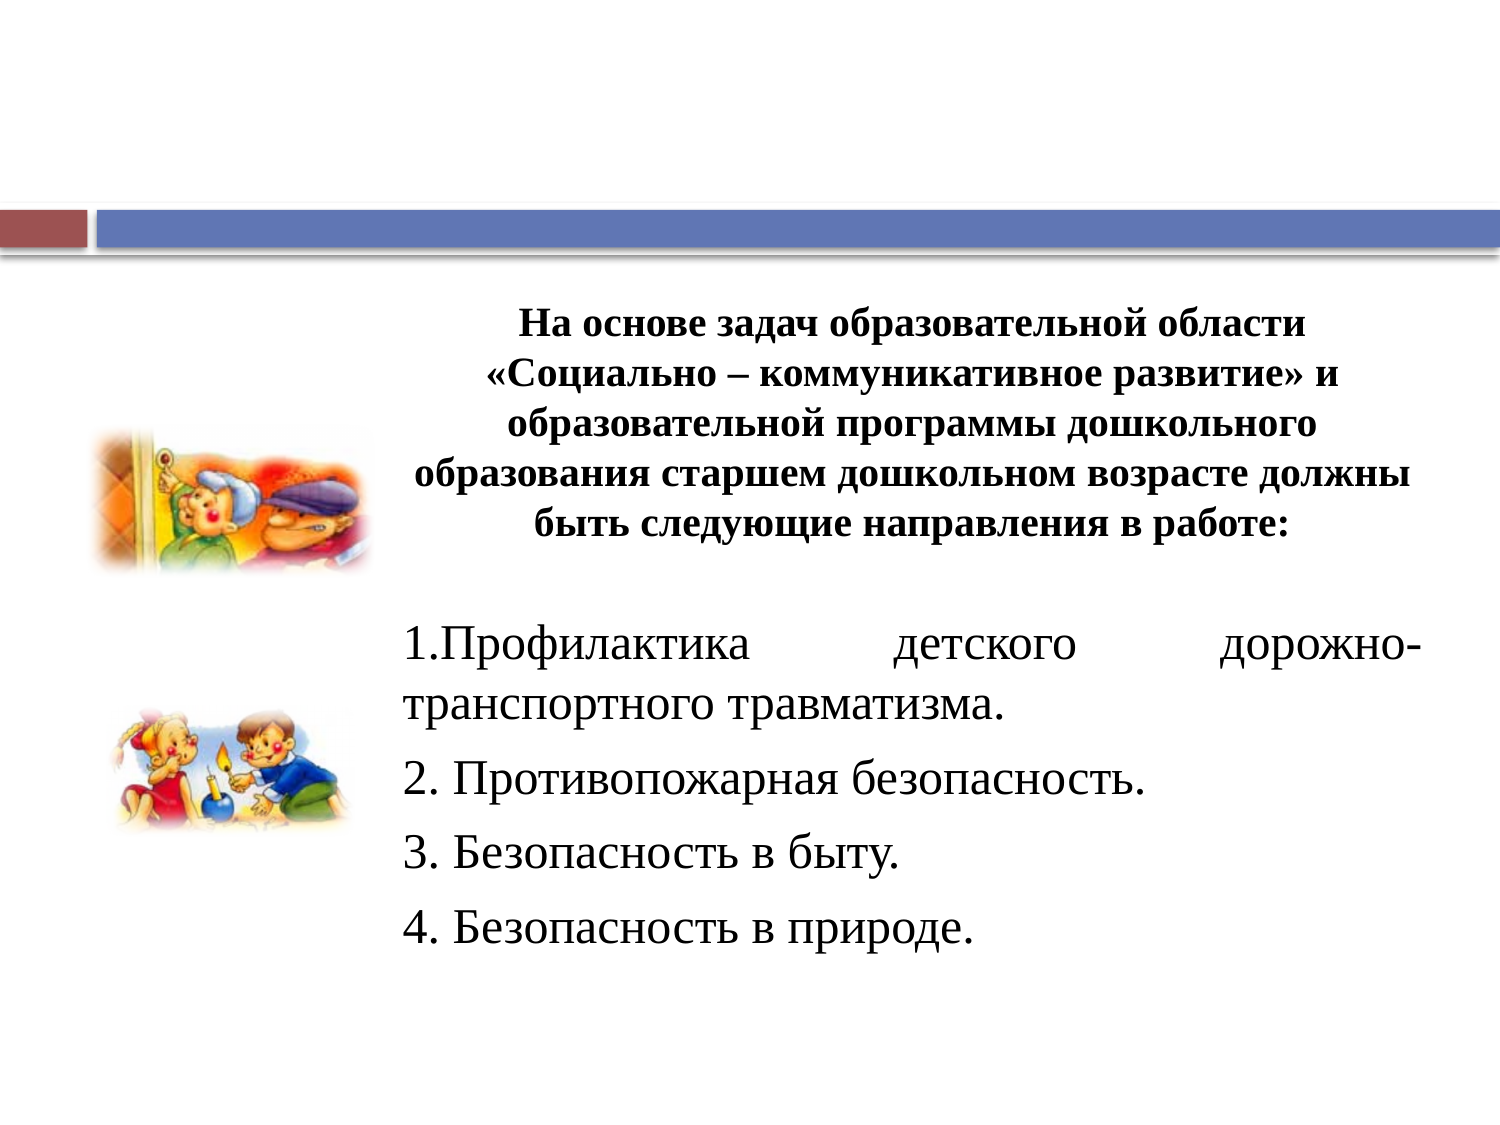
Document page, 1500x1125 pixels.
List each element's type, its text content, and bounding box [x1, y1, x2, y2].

picture [85, 423, 377, 579]
list На основе задач образовательной области «Социально – коммуникативное развитие» и образовательной программы дошкольного образования старшем дошкольном возрасте должны быть следующие направления в работе: 1.Профилактика детского дорожно-транспортного травматизма. 2. Противопожарная безопасность. 3. Безопасность в быту. 4. Безопасность в природе. [387, 287, 1438, 1013]
picture [105, 703, 356, 838]
